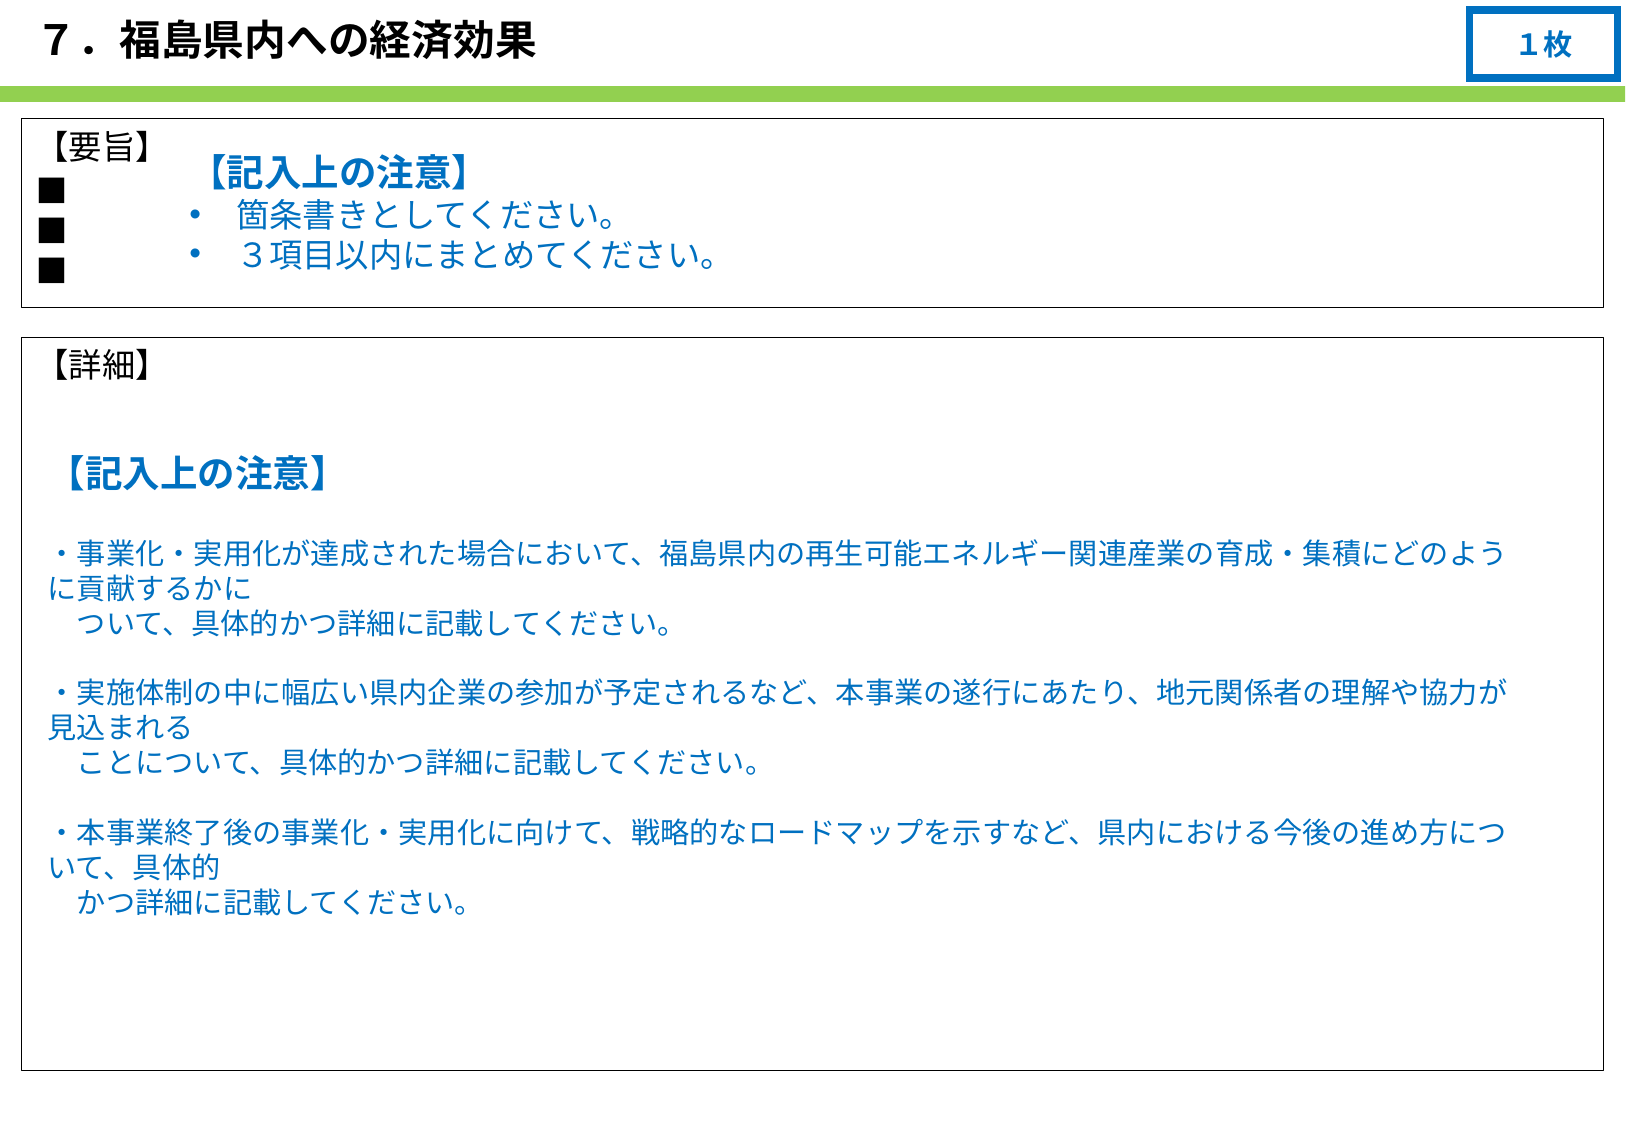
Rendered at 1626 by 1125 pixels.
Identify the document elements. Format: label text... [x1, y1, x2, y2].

title ７．福島県内への経済効果 [21, 6, 1484, 89]
text_box 【詳細】 [21, 337, 1604, 1071]
text_box 【記入上の注意】 箇条書きとしてください。 ３項目以内にまとめてください。 [174, 141, 825, 289]
text_box 【記入上の注意】 ・事業化・実用化が達成された場合において、福島県内の再生可能エネルギー関連産業の育成・集積にどのように貢献するかに ついて、具体的かつ詳細に記載してください。 ・実施体制の中に幅広い県内企業の参加が予定されるなど、本事業の遂行にあたり、地元関係者の理解や協力が見込まれる ことについて、具体的かつ詳細に記載してください。 ・本事業終了後の事業化・実用化に向けて、戦略的なロードマップを示すなど、県内における今後の進め方について、具体的 かつ詳細に記載してください。 [32, 442, 1534, 1035]
text_box 【要旨】 ■ ■ ■ [21, 118, 1604, 308]
text_box １枚 [1469, 9, 1618, 79]
